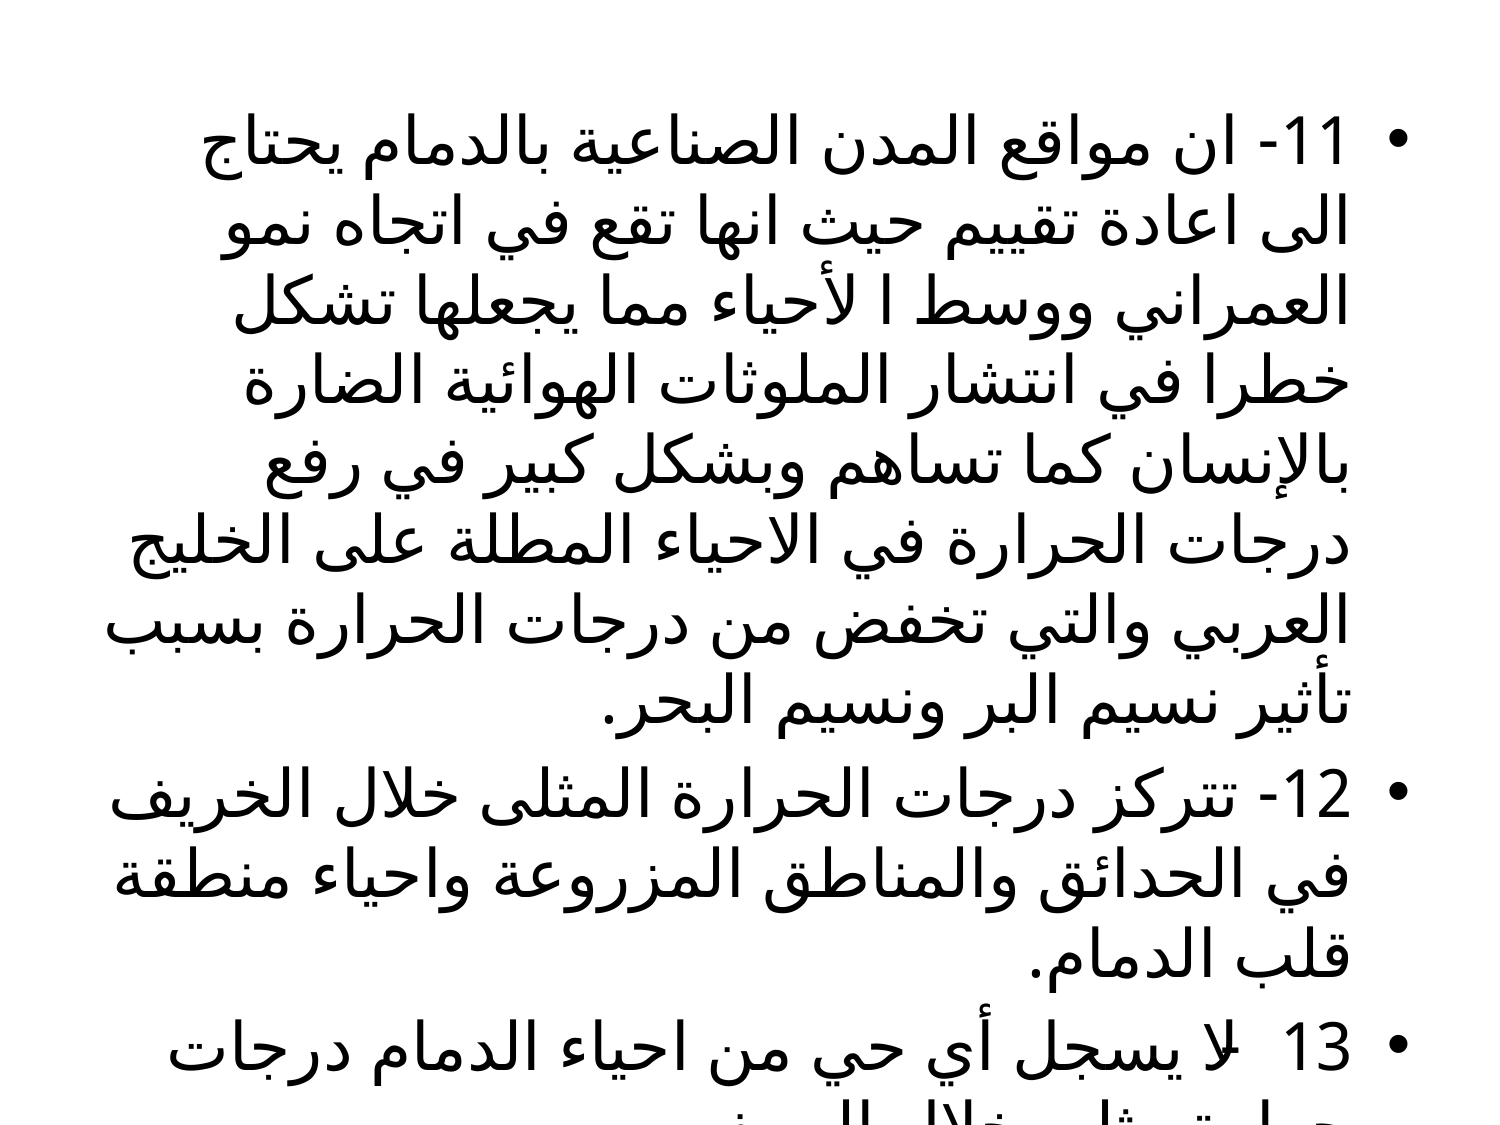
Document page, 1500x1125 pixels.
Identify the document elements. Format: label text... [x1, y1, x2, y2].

list 11- ان مواقع المدن الصناعية بالدمام يحتاج الى اعادة تقييم حيث انها تقع في اتجاه نمو العمراني ووسط ا لأحياء مما يجعلها تشكل خطرا في انتشار الملوثات الهوائية الضارة بالإنسان كما تساهم وبشكل كبير في رفع درجات الحرارة في الاحياء المطلة على الخليج العربي والتي تخفض من درجات الحرارة بسبب تأثير نسيم البر ونسيم البحر. 12- تتركز درجات الحرارة المثلى خلال الخريف في الحدائق والمناطق المزروعة واحياء منطقة قلب الدمام. 13- لا يسجل أي حي من احياء الدمام درجات حرارة مثلى خلال الصيف. [75, 90, 1425, 1005]
